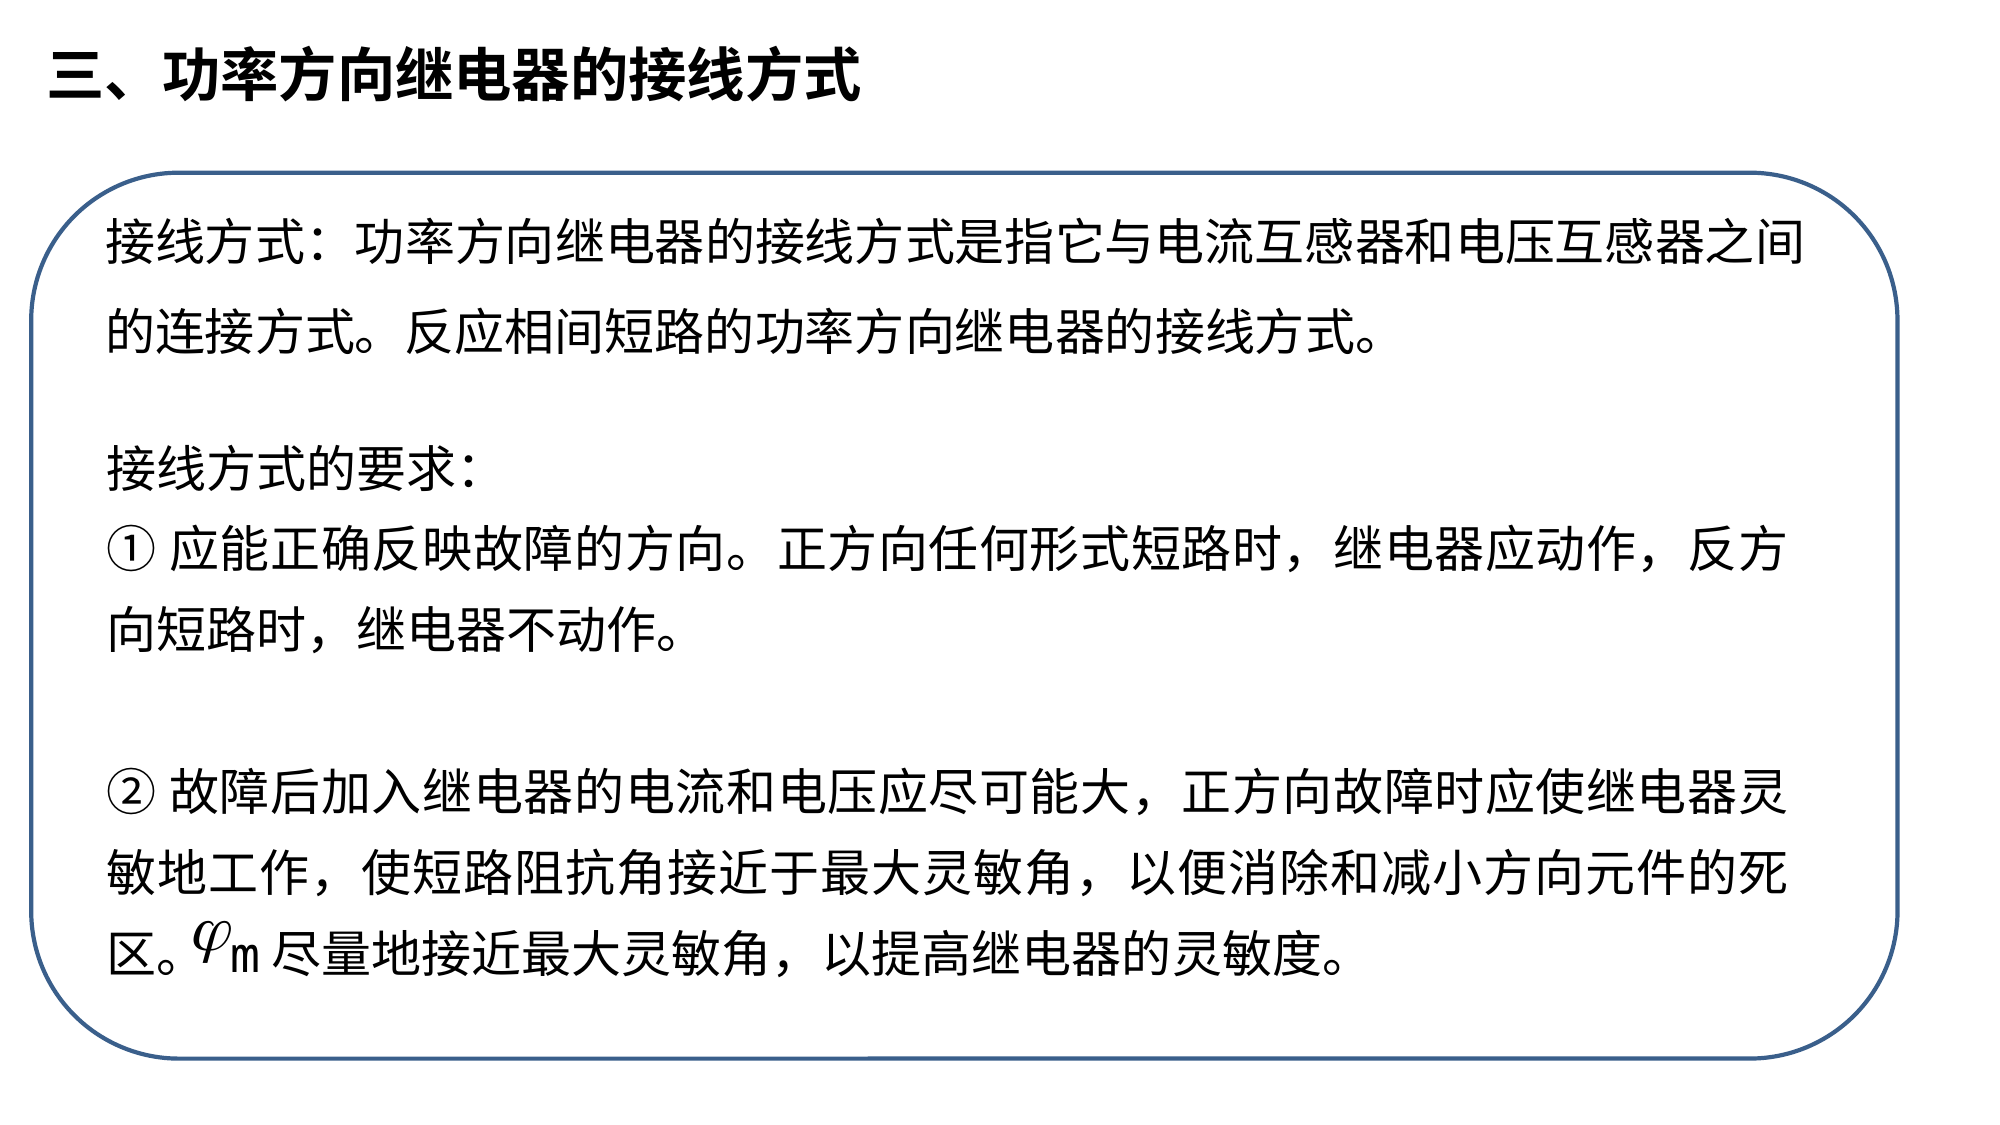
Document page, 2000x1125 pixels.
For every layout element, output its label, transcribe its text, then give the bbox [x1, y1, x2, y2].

text_box 接线方式的要求： ①应能正确反映故障的方向。正方向任何形式短路时，继电器应动作，反方向短路时，继电器不动作。 ②故障后加入继电器的电流和电压应尽可能大，正方向故障时应使继电器灵敏地工作，使短路阻抗角接近于最大灵敏角，以便消除和减小方向元件的死区。 m尽量地接近最大灵敏角，以提高继电器的灵敏度。 [91, 408, 1803, 1125]
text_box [183, 906, 245, 977]
text_box [29, 192, 1900, 1051]
text_box 接线方式：功率方向继电器的接线方式是指它与电流互感器和电压互感器之间的连接方式。反应相间短路的功率方向继电器的接线方式。 [90, 172, 1827, 368]
text_box 三、功率方向继电器的接线方式 [31, 30, 1050, 126]
